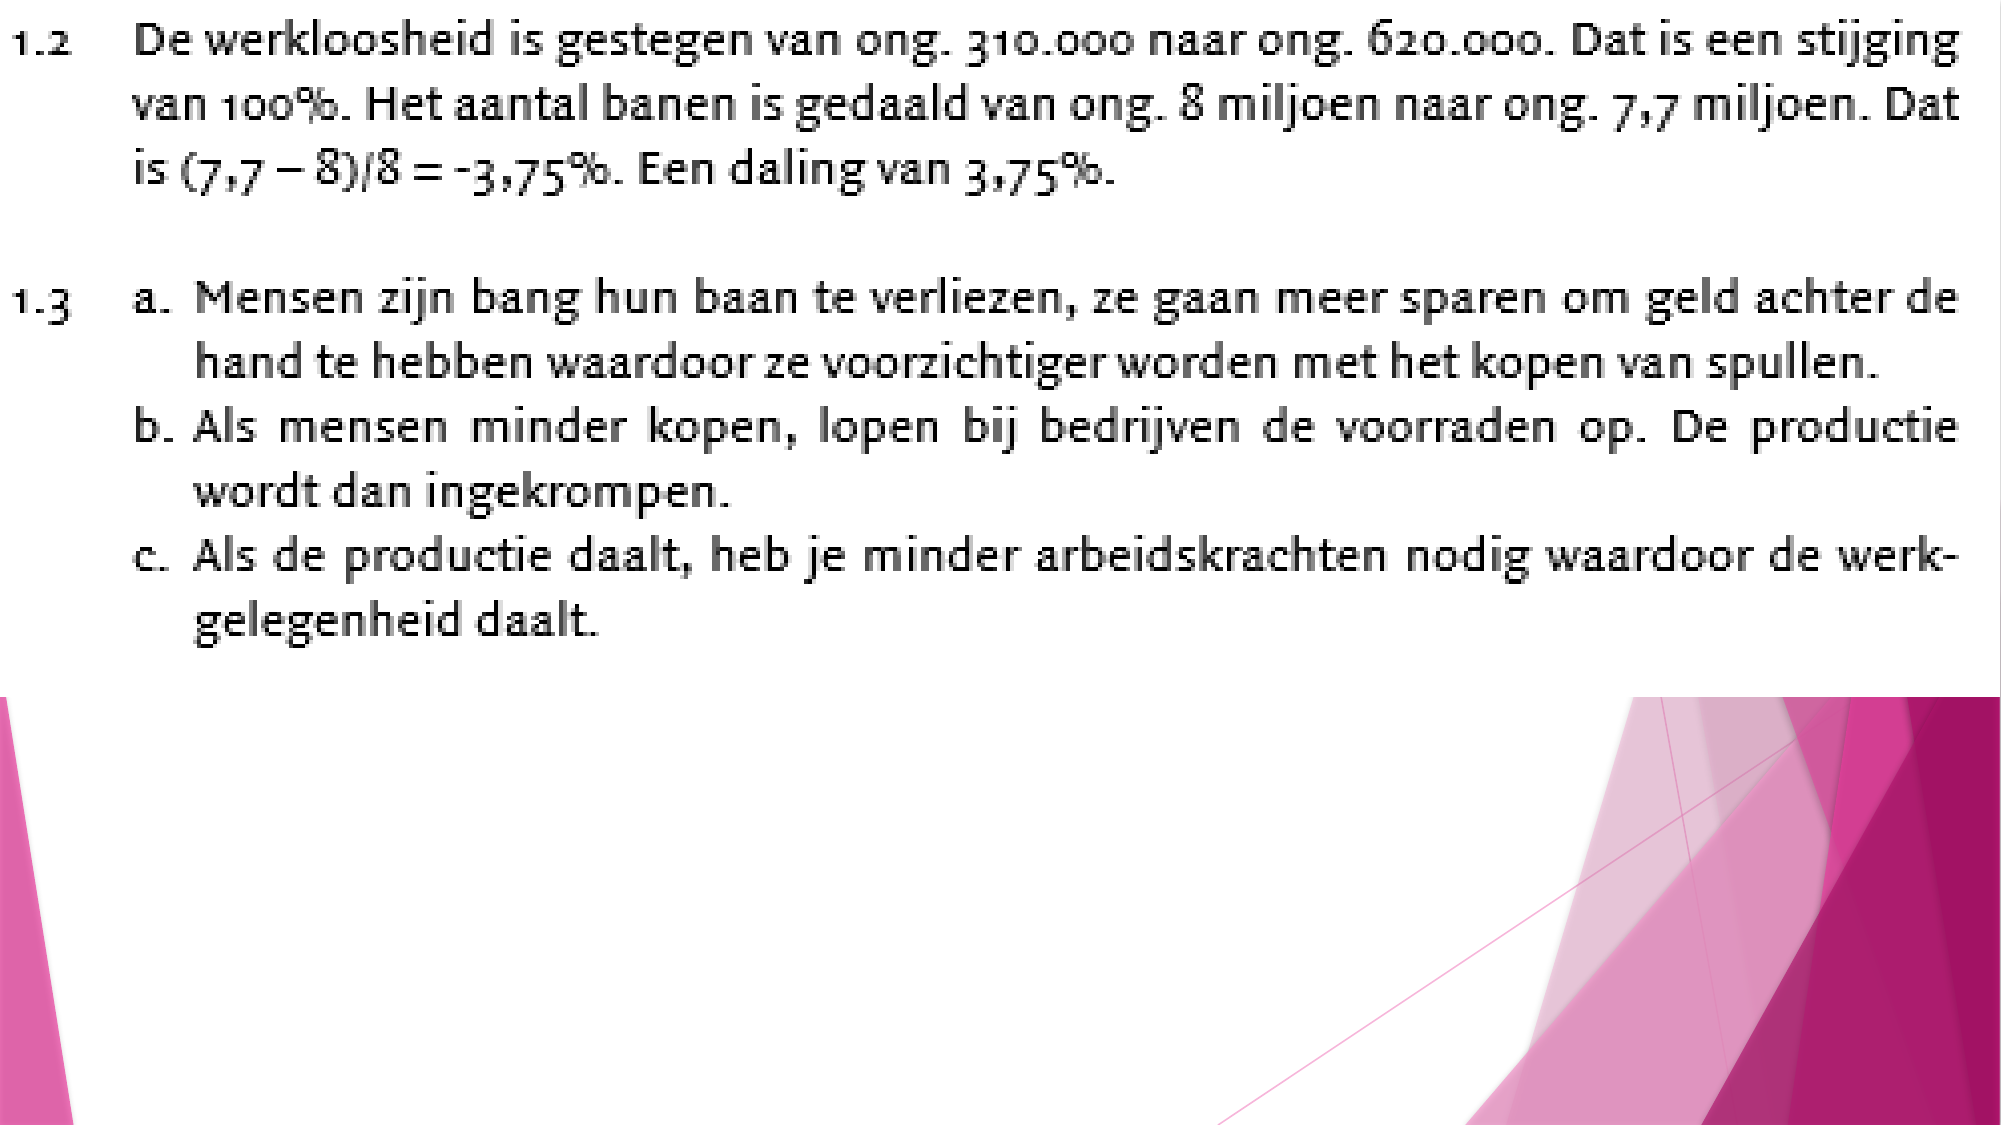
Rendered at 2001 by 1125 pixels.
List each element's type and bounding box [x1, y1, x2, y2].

picture [0, 0, 2000, 697]
